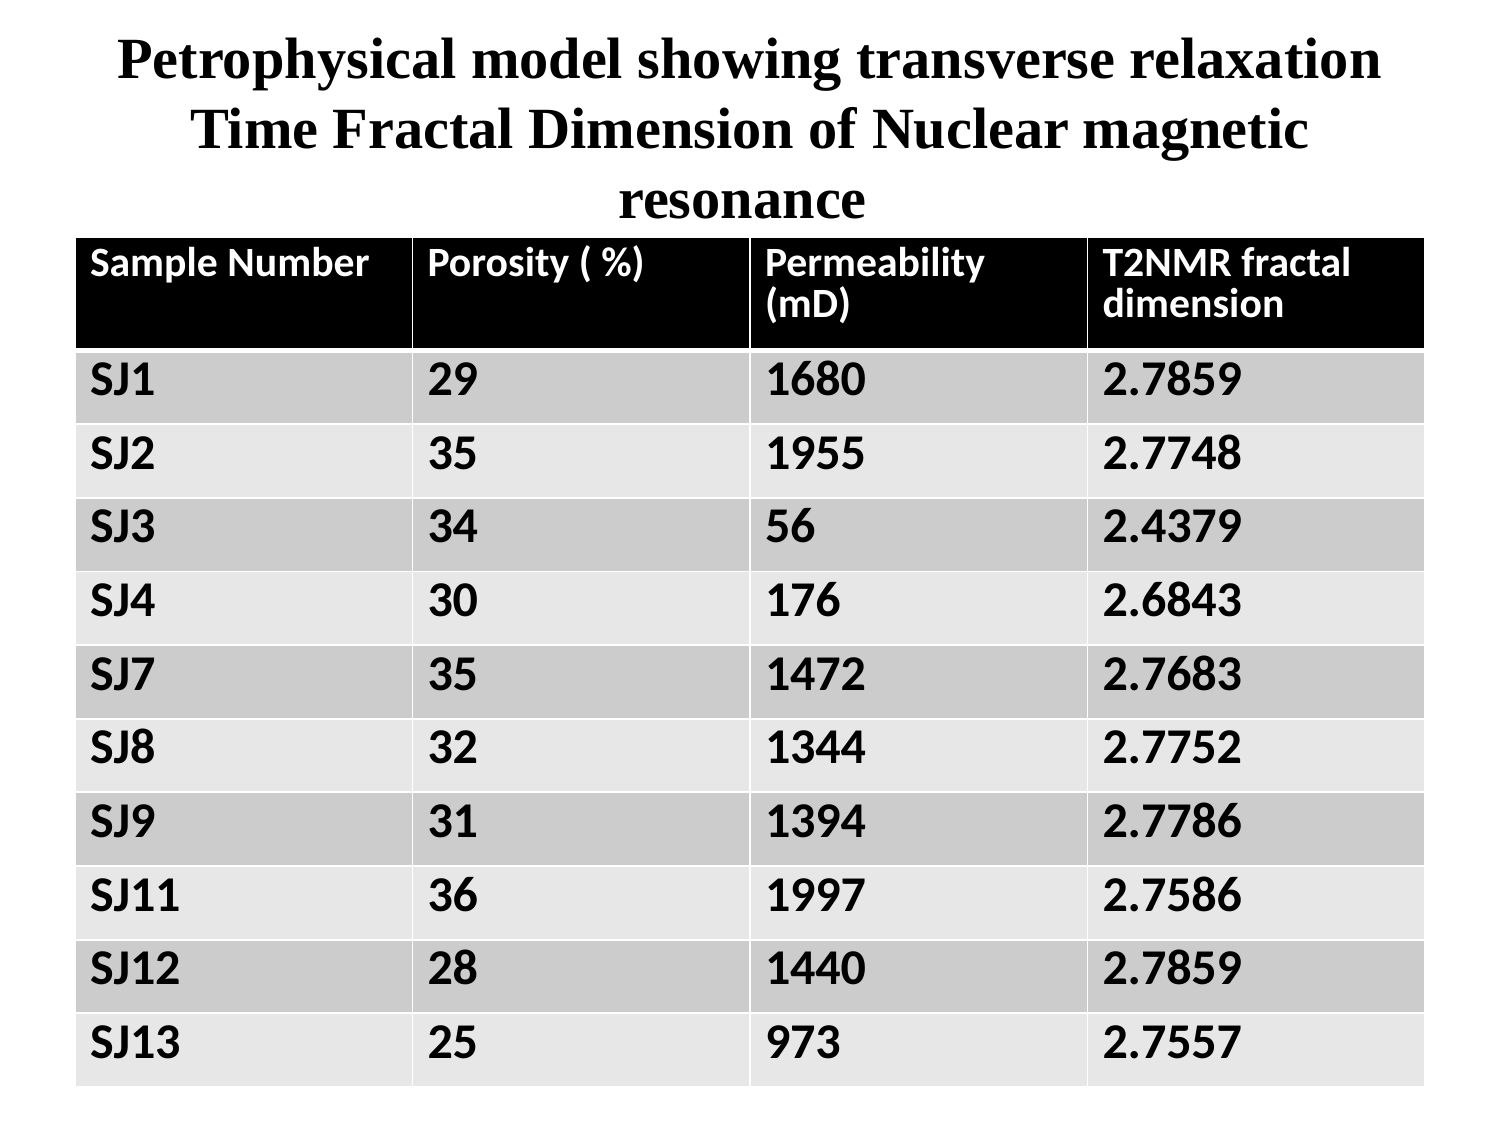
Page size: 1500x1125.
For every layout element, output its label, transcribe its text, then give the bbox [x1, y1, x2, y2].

table_cell 2.6843 [1088, 572, 1424, 644]
table_cell 2.4379 [1088, 499, 1424, 571]
table_header Sample Number [76, 238, 412, 348]
table_cell SJ11 [76, 867, 412, 939]
table_cell 56 [751, 499, 1087, 571]
table_cell 28 [413, 941, 749, 1012]
table_cell 1394 [751, 793, 1087, 865]
table_cell SJ1 [76, 353, 412, 423]
table_cell 31 [413, 793, 749, 865]
table_cell 1440 [751, 941, 1087, 1012]
table_header T2NMR fractal dimension [1088, 238, 1424, 348]
table_cell 2.7586 [1088, 867, 1424, 939]
table_cell 34 [413, 499, 749, 571]
table_cell SJ4 [76, 572, 412, 644]
table_cell 973 [751, 1014, 1087, 1086]
table_cell SJ12 [76, 941, 412, 1012]
table_cell 25 [413, 1014, 749, 1086]
table_cell 1680 [751, 353, 1087, 423]
table_cell SJ7 [76, 646, 412, 718]
table_cell SJ2 [76, 425, 412, 497]
table_cell SJ8 [76, 720, 412, 791]
table_cell 1472 [751, 646, 1087, 718]
table_cell 176 [751, 572, 1087, 644]
table_cell 30 [413, 572, 749, 644]
table_cell SJ13 [76, 1014, 412, 1086]
table_cell 32 [413, 720, 749, 791]
table_cell 2.7752 [1088, 720, 1424, 791]
table_cell 1955 [751, 425, 1087, 497]
table_cell 2.7859 [1088, 353, 1424, 423]
table_cell 2.7557 [1088, 1014, 1424, 1086]
table_cell SJ3 [76, 499, 412, 571]
table_cell 2.7748 [1088, 425, 1424, 497]
table_cell SJ9 [76, 793, 412, 865]
table_cell 1997 [751, 867, 1087, 939]
table_cell 35 [413, 646, 749, 718]
table_cell 2.7859 [1088, 941, 1424, 1012]
table_cell 1344 [751, 720, 1087, 791]
table_header Permeability (mD) [751, 238, 1087, 348]
table_cell 36 [413, 867, 749, 939]
table_cell 29 [413, 353, 749, 423]
table_cell 2.7683 [1088, 646, 1424, 718]
title Petrophysical model showing transverse relaxation Time Fractal Dimension of Nuclear magnetic resonance [75, 24, 1425, 225]
table_cell 35 [413, 425, 749, 497]
table_cell 2.7786 [1088, 793, 1424, 865]
table_header Porosity ( %) [413, 238, 749, 348]
